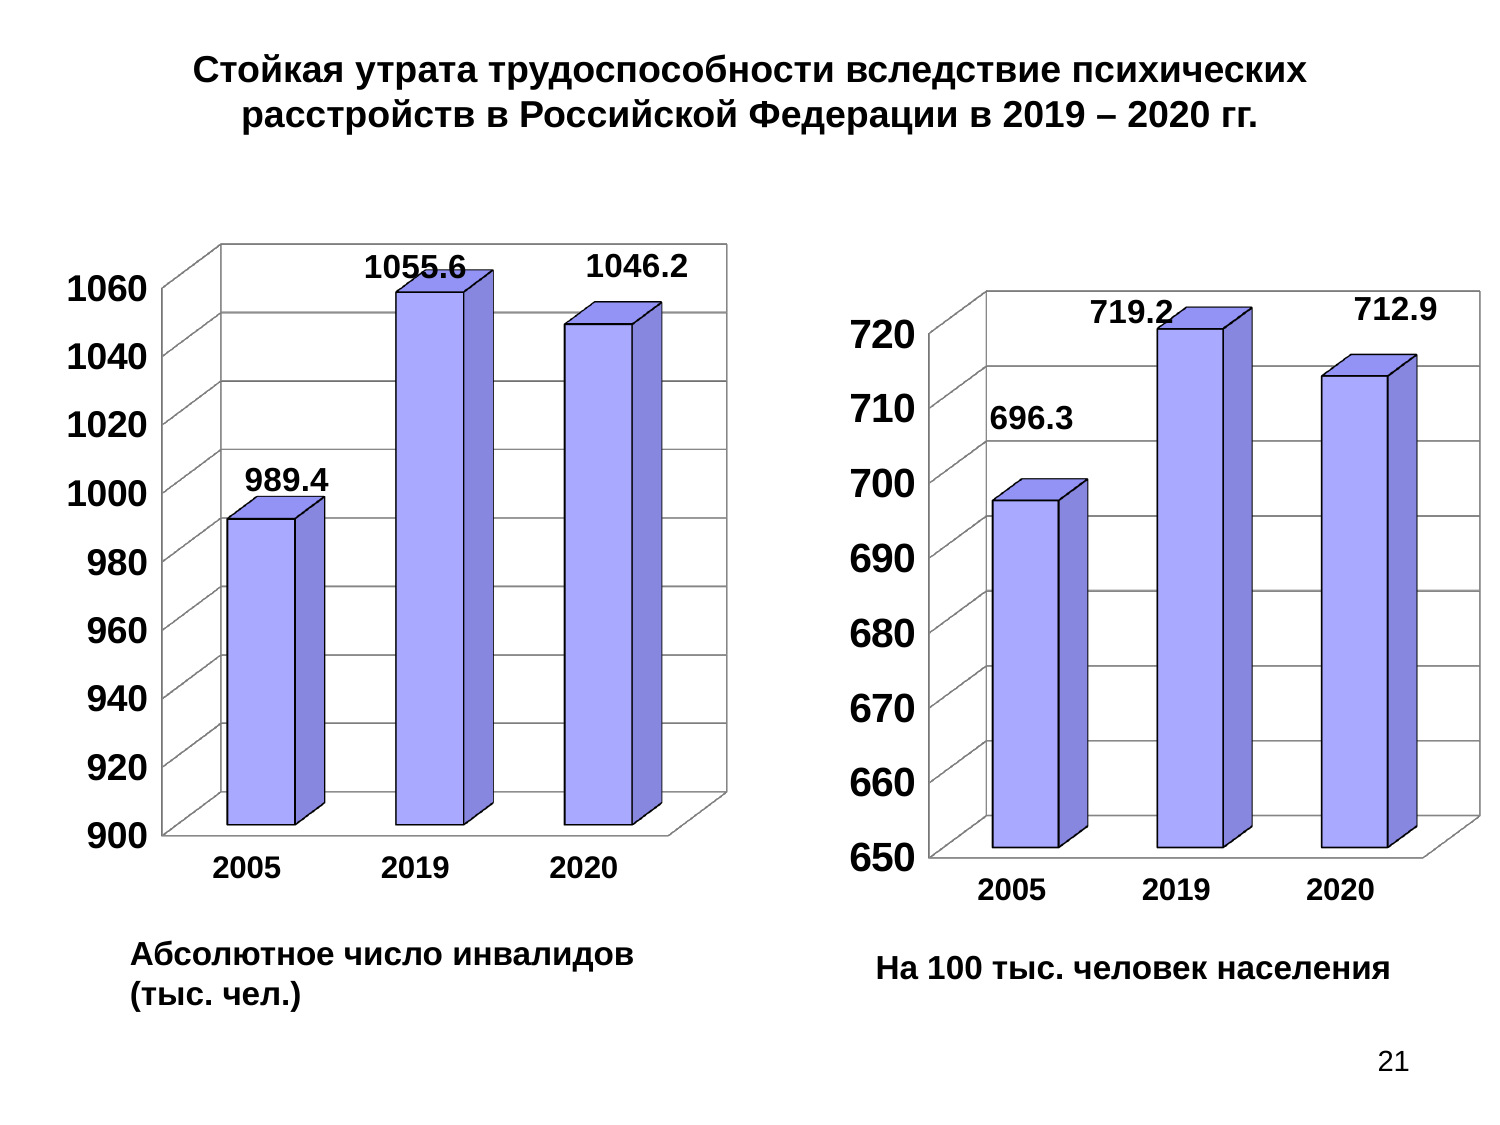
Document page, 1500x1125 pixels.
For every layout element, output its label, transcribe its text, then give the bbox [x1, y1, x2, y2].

chart [11, 207, 729, 932]
slide_number 21 [1074, 1035, 1425, 1114]
list Абсолютное число инвалидов (тыс. чел.) [114, 941, 670, 1028]
list На 100 тыс. человек населения [860, 948, 1452, 1006]
title Стойкая утрата трудоспособности вследствие психических расстройств в Российской Федерации в 2019 – 2020 гг. [74, 44, 1426, 135]
chart [779, 185, 1482, 940]
